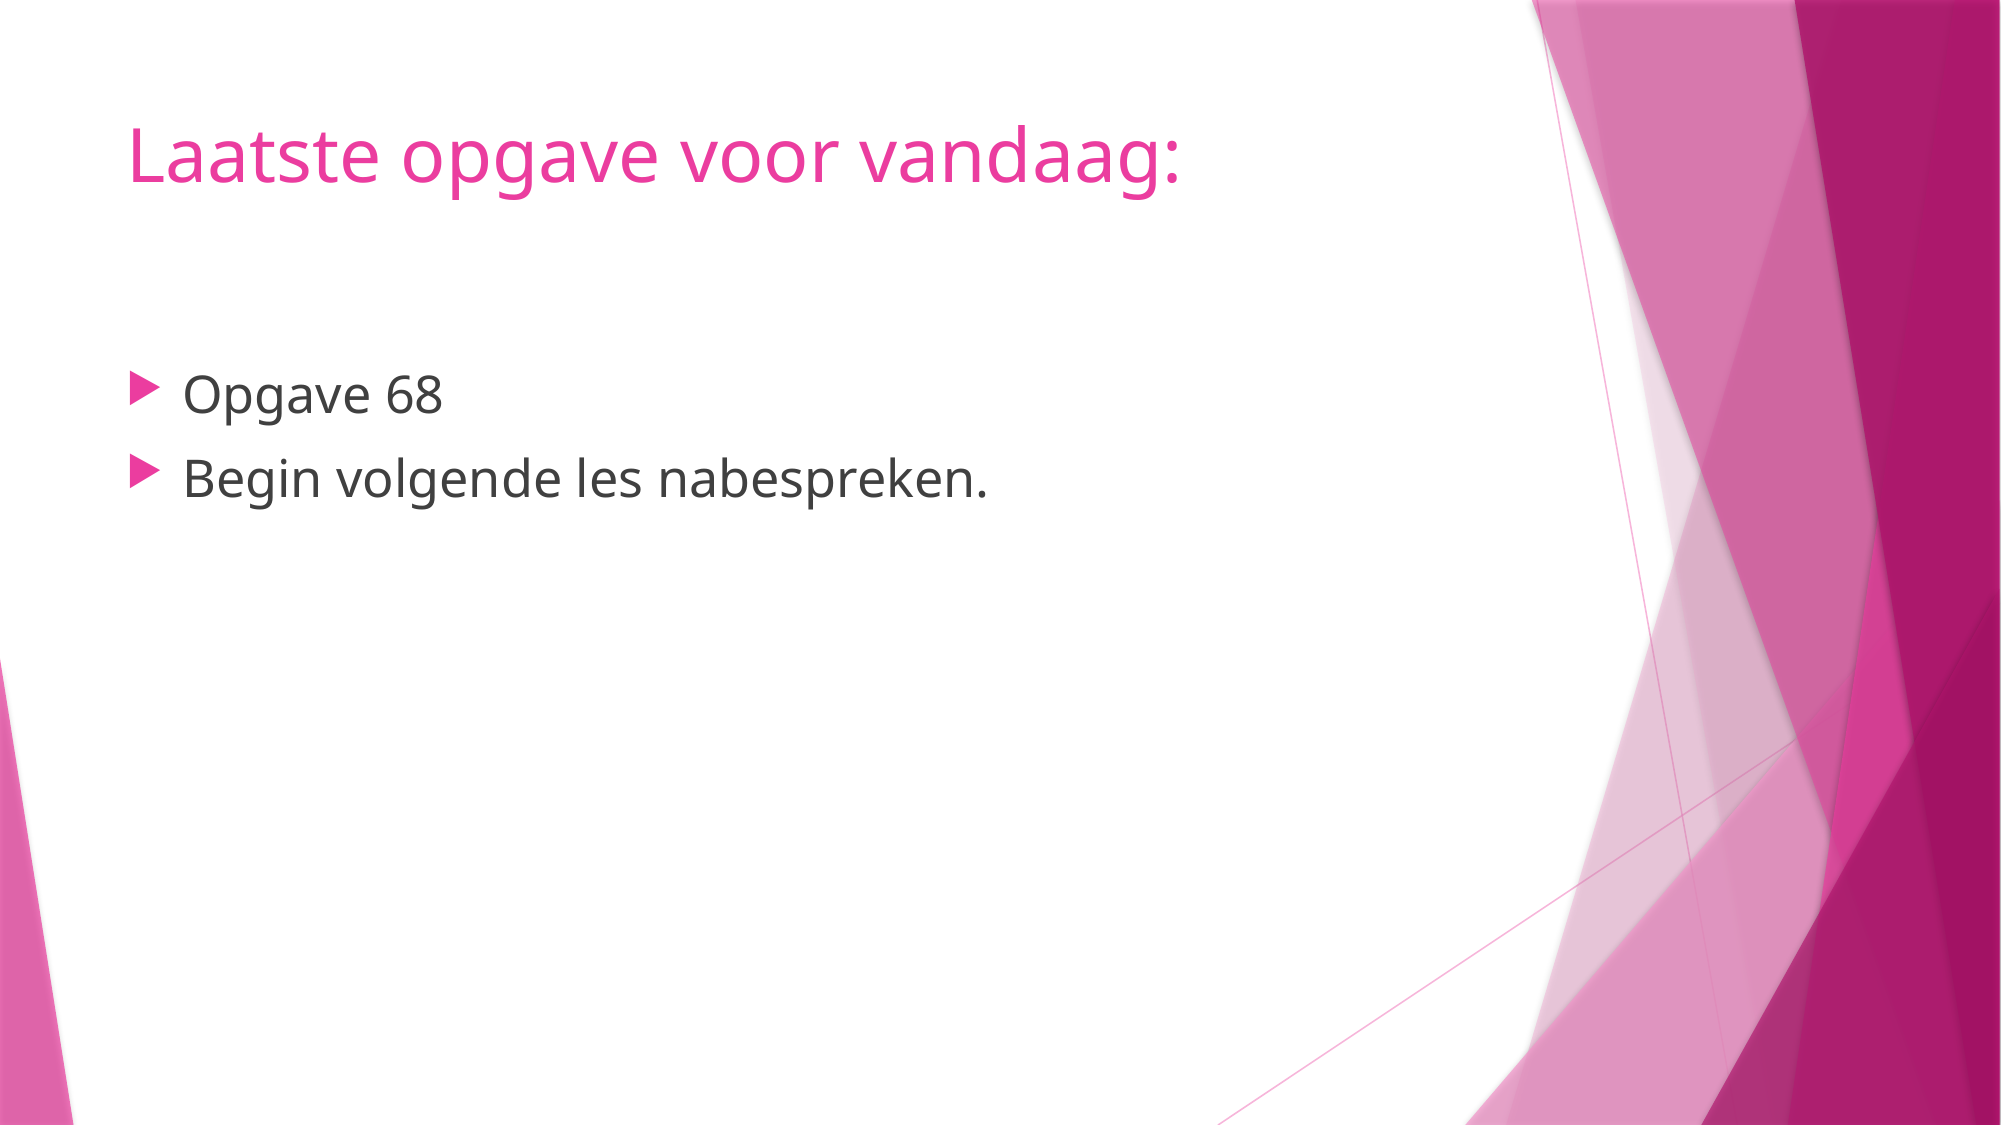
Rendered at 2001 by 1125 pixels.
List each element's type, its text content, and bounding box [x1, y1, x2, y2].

list Opgave 68 Begin volgende les nabespreken. [111, 354, 1522, 992]
title Laatste opgave voor vandaag: [111, 99, 1522, 317]
